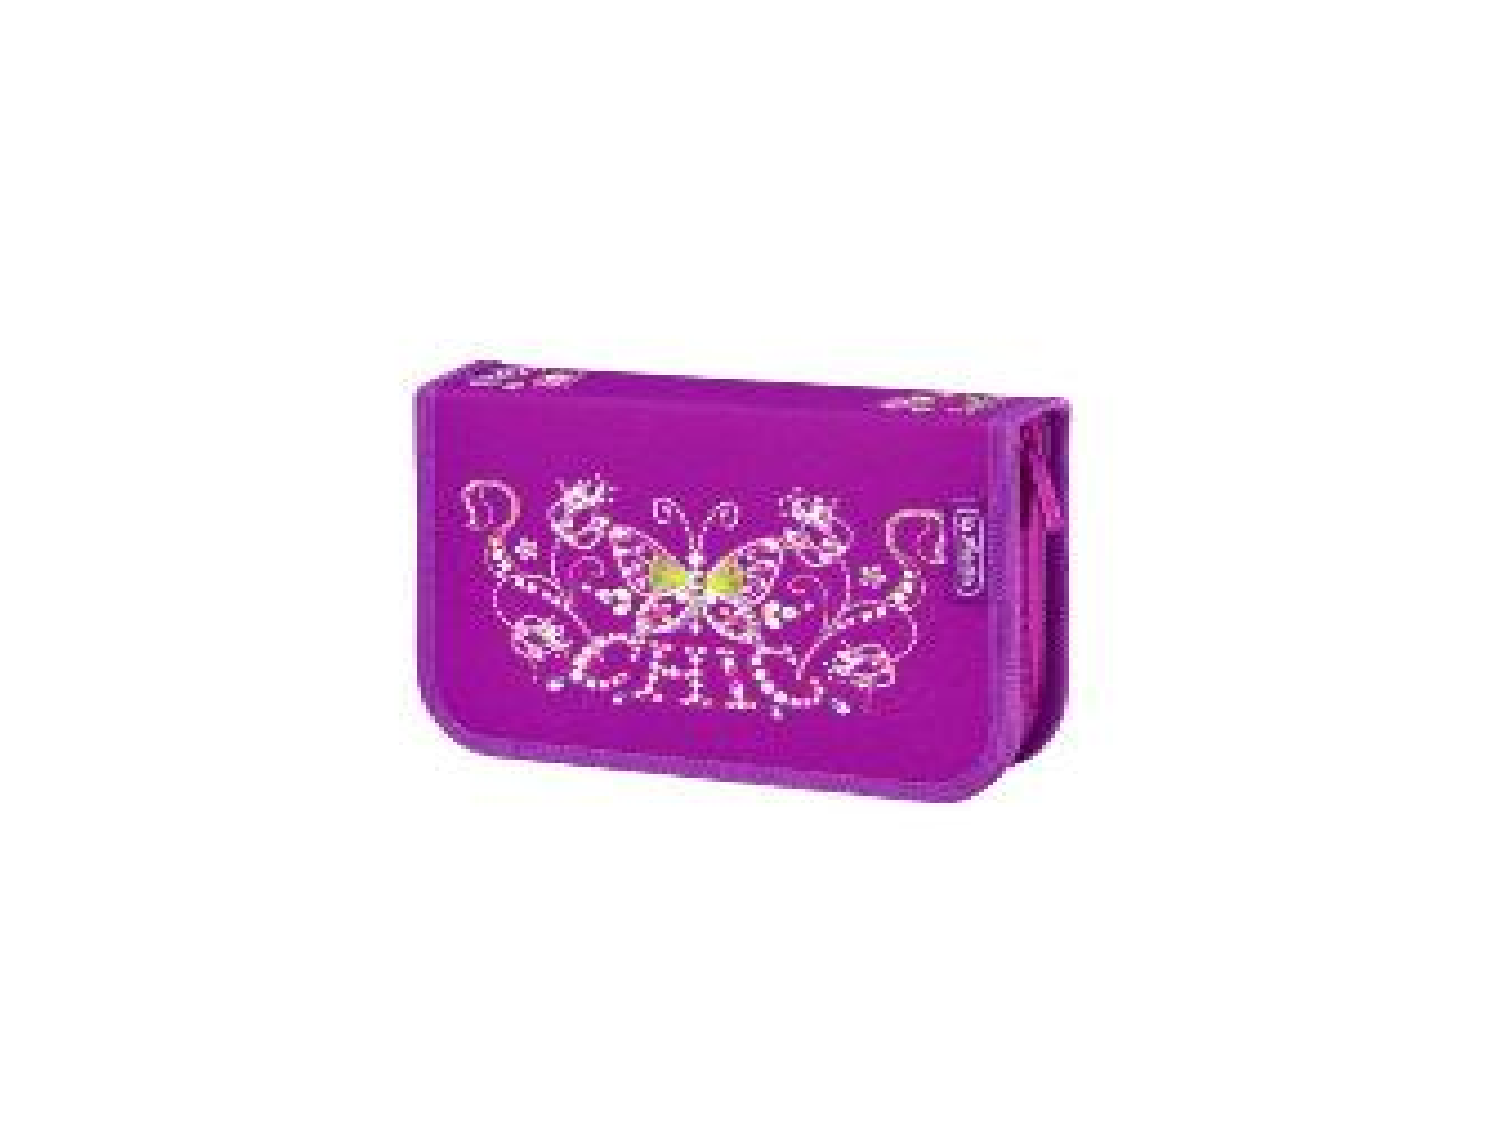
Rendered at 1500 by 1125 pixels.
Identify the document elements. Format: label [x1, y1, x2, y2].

list [327, 280, 1173, 891]
